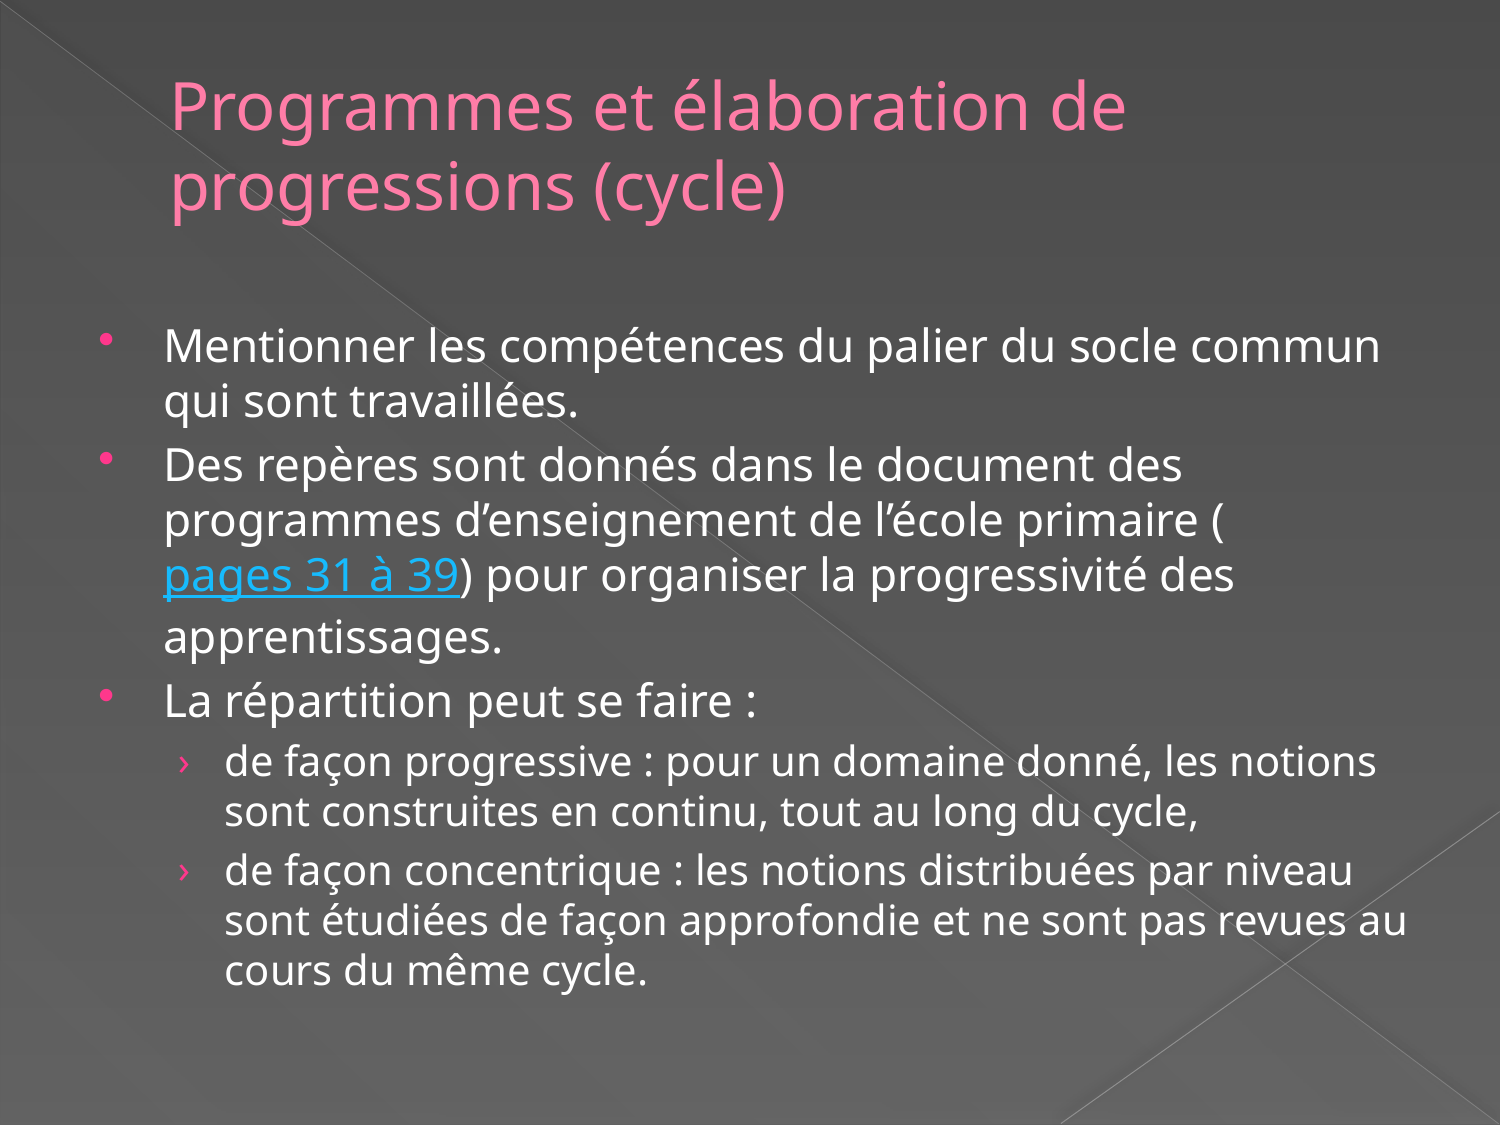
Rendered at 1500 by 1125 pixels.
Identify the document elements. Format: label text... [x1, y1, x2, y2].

title Programmes et élaboration de progressions (cycle) [75, 43, 1425, 244]
list Mentionner les compétences du palier du socle commun qui sont travaillées. Des repères sont donnés dans le document des programmes d’enseignement de l’école primaire (pages 31 à 39) pour organiser la progressivité des apprentissages. La répartition peut se faire : de façon progressive : pour un domaine donné, les notions sont construites en continu, tout au long du cycle, de façon concentrique : les notions distribuées par niveau sont étudiées de façon approfondie et ne sont pas revues au cours du même cycle. [75, 308, 1425, 1059]
